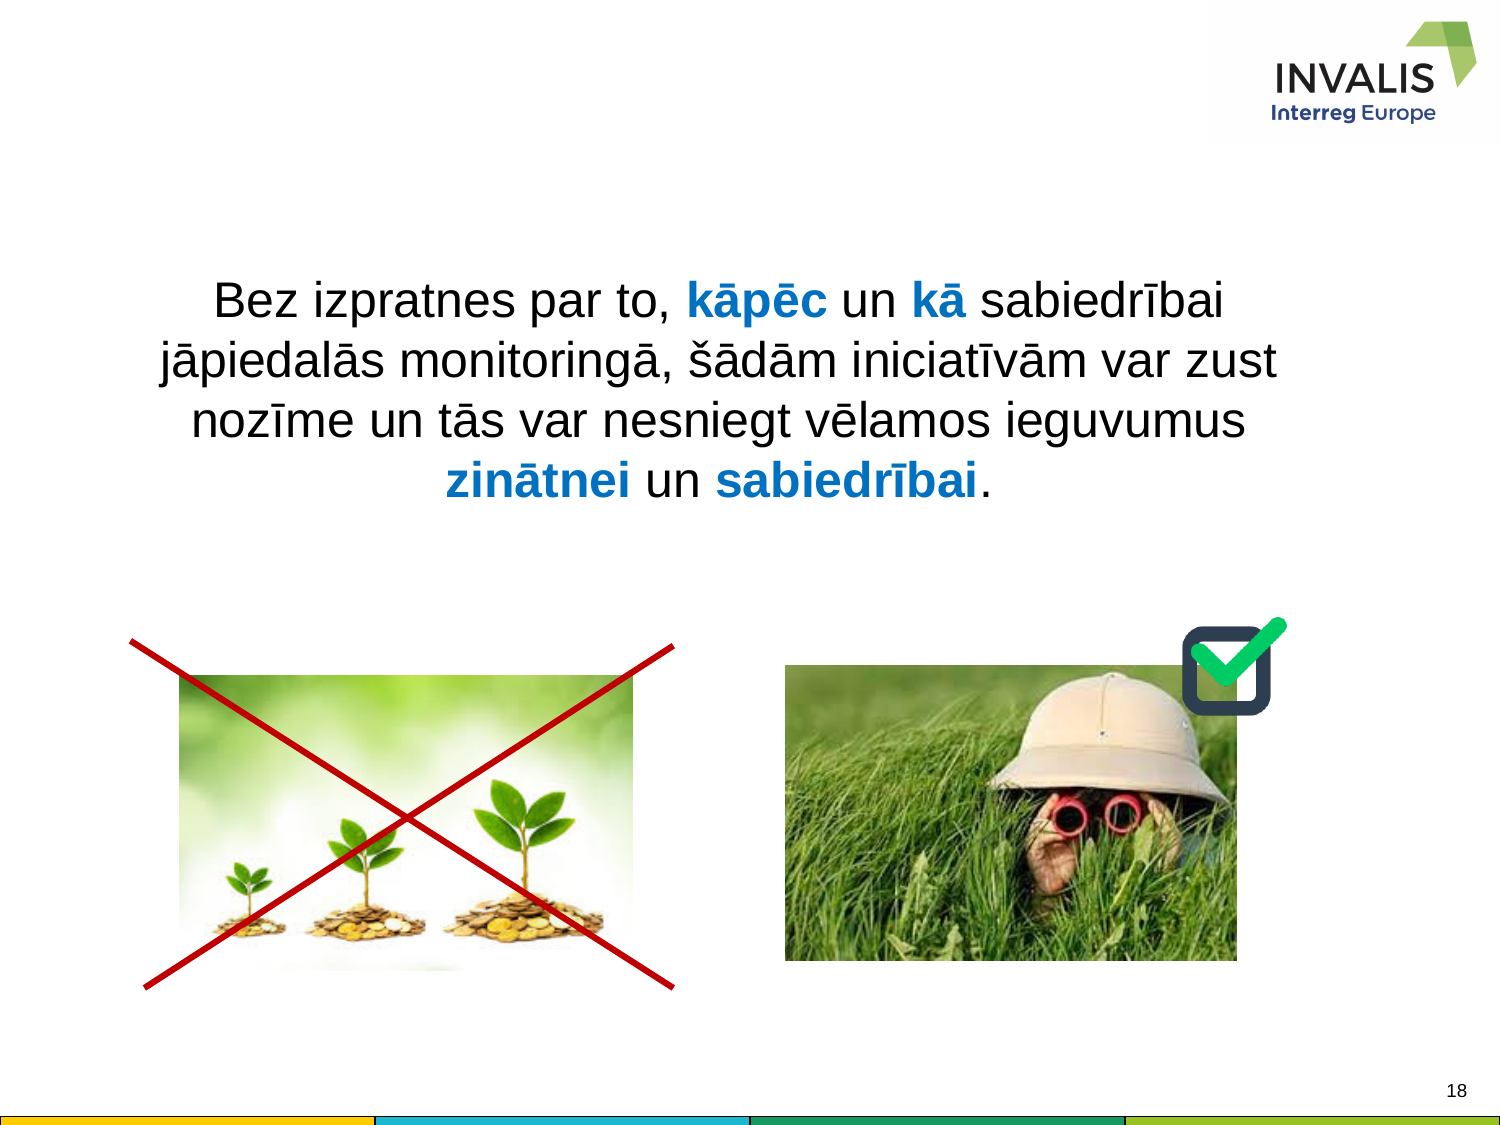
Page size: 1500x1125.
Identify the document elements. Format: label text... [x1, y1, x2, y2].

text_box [144, 645, 674, 989]
picture [1208, 0, 1500, 146]
text_box Bez izpratnes par to, kāpēc un kā sabiedrībai jāpiedalās monitoringā, šādām iniciatīvām var zust nozīme un tās var nesniegt vēlamos ieguvumus zinātnei un sabiedrībai. [144, 260, 1295, 516]
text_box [130, 640, 674, 989]
picture [785, 607, 1302, 961]
